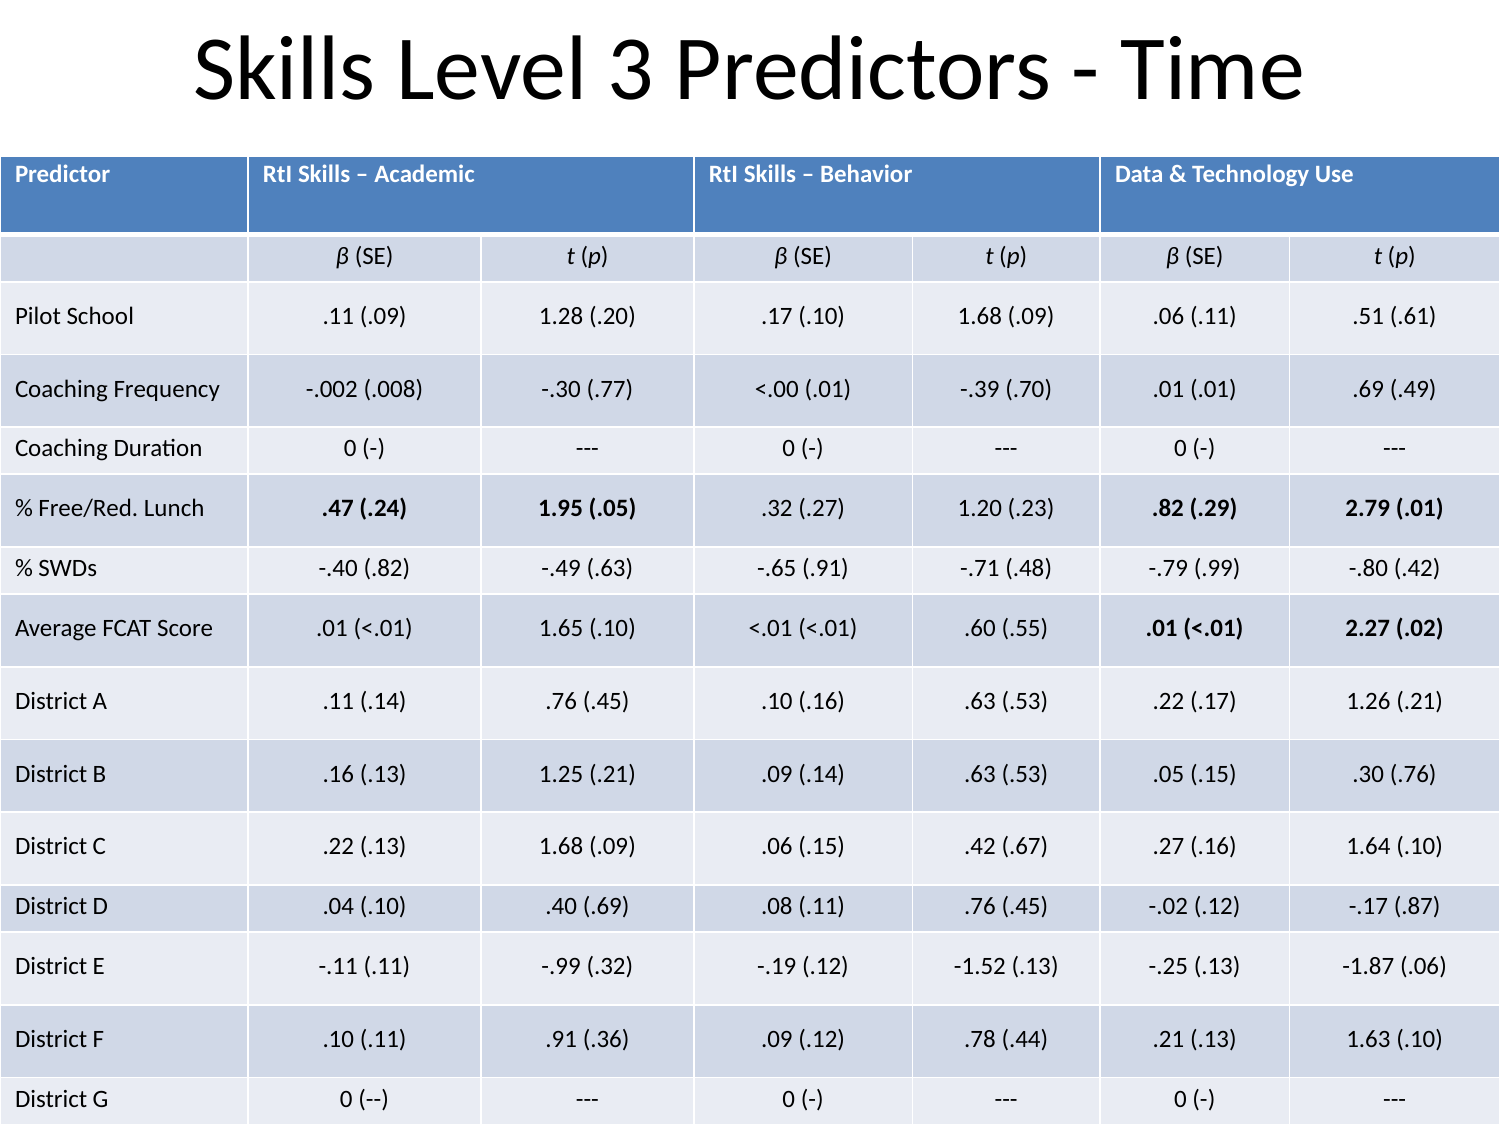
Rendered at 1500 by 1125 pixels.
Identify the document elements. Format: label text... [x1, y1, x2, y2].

table_cell 1.68 (.09) [913, 283, 1099, 354]
table_cell .63 (.53) [913, 740, 1099, 811]
table_cell Pilot School [1, 283, 247, 354]
table_cell 0 (--) [249, 1078, 480, 1124]
table_cell -.11 (.11) [249, 933, 480, 1004]
table_cell .78 (.44) [913, 1006, 1099, 1077]
table_cell .60 (.55) [913, 595, 1099, 666]
table_cell --- [1290, 1078, 1499, 1124]
table_cell 1.65 (.10) [482, 595, 693, 666]
table_cell .30 (.76) [1290, 740, 1499, 811]
table_cell 1.28 (.20) [482, 283, 693, 354]
table_cell 1.25 (.21) [482, 740, 693, 811]
table_cell --- [913, 428, 1099, 473]
table_cell Coaching Frequency [1, 355, 247, 426]
table_cell -.40 (.82) [249, 548, 480, 593]
table_cell District A [1, 668, 247, 739]
table_cell Average FCAT Score [1, 595, 247, 666]
table_cell .22 (.17) [1101, 668, 1289, 739]
table_cell .42 (.67) [913, 813, 1099, 884]
table_cell -.39 (.70) [913, 355, 1099, 426]
table_cell .11 (.09) [249, 283, 480, 354]
table_cell --- [482, 428, 693, 473]
table_cell Coaching Duration [1, 428, 247, 473]
table_cell .16 (.13) [249, 740, 480, 811]
table_cell -.002 (.008) [249, 355, 480, 426]
table_cell -.99 (.32) [482, 933, 693, 1004]
table_header Predictor [1, 157, 247, 232]
table_cell 1.95 (.05) [482, 475, 693, 546]
table_header RtI Skills – Behavior [695, 157, 1099, 232]
table_header Data & Technology Use [1101, 157, 1499, 232]
table_cell .01 (.01) [1101, 355, 1289, 426]
table_cell .17 (.10) [695, 283, 912, 354]
table_cell --- [913, 1078, 1099, 1124]
table_cell .10 (.16) [695, 668, 912, 739]
table_cell 2.27 (.02) [1290, 595, 1499, 666]
table_cell .06 (.15) [695, 813, 912, 884]
table_cell .22 (.13) [249, 813, 480, 884]
table_cell 1.68 (.09) [482, 813, 693, 884]
table_cell β (SE) [695, 237, 912, 281]
table_cell -.02 (.12) [1101, 886, 1289, 931]
table_cell .08 (.11) [695, 886, 912, 931]
table_cell .32 (.27) [695, 475, 912, 546]
table_cell <.01 (<.01) [695, 595, 912, 666]
table_cell -.30 (.77) [482, 355, 693, 426]
table_cell District D [1, 886, 247, 931]
table_cell .47 (.24) [249, 475, 480, 546]
table_cell .76 (.45) [913, 886, 1099, 931]
table_cell .76 (.45) [482, 668, 693, 739]
table_cell 1.26 (.21) [1290, 668, 1499, 739]
table_cell .01 (<.01) [249, 595, 480, 666]
table_cell % Free/Red. Lunch [1, 475, 247, 546]
table_cell -.71 (.48) [913, 548, 1099, 593]
table_cell .82 (.29) [1101, 475, 1289, 546]
table_cell District F [1, 1006, 247, 1077]
table_cell .09 (.14) [695, 740, 912, 811]
table_cell District G [1, 1078, 247, 1124]
table_cell 1.63 (.10) [1290, 1006, 1499, 1077]
table_cell District B [1, 740, 247, 811]
table_cell .69 (.49) [1290, 355, 1499, 426]
table_cell β (SE) [1101, 237, 1289, 281]
table_cell .11 (.14) [249, 668, 480, 739]
table_cell -1.87 (.06) [1290, 933, 1499, 1004]
title Skills Level 3 Predictors - Time [75, 0, 1425, 126]
table_cell .40 (.69) [482, 886, 693, 931]
table_cell % SWDs [1, 548, 247, 593]
table_cell District C [1, 813, 247, 884]
table_cell -.79 (.99) [1101, 548, 1289, 593]
table_cell t (p) [482, 237, 693, 281]
table_cell .01 (<.01) [1101, 595, 1289, 666]
table_cell 0 (-) [249, 428, 480, 473]
table_cell 2.79 (.01) [1290, 475, 1499, 546]
table_cell .63 (.53) [913, 668, 1099, 739]
table_cell .09 (.12) [695, 1006, 912, 1077]
table_cell .91 (.36) [482, 1006, 693, 1077]
table_cell -.19 (.12) [695, 933, 912, 1004]
table_cell -1.52 (.13) [913, 933, 1099, 1004]
table_cell 1.64 (.10) [1290, 813, 1499, 884]
table_cell [1, 237, 247, 281]
table_cell 0 (-) [1101, 428, 1289, 473]
table_header RtI Skills – Academic [249, 157, 693, 232]
table_cell .06 (.11) [1101, 283, 1289, 354]
table_cell 0 (-) [695, 1078, 912, 1124]
table_cell 1.20 (.23) [913, 475, 1099, 546]
table_cell -.17 (.87) [1290, 886, 1499, 931]
table_cell -.65 (.91) [695, 548, 912, 593]
table_cell District E [1, 933, 247, 1004]
table_cell .27 (.16) [1101, 813, 1289, 884]
table_cell -.80 (.42) [1290, 548, 1499, 593]
table_cell 0 (-) [1101, 1078, 1289, 1124]
table_cell .05 (.15) [1101, 740, 1289, 811]
table_cell -.25 (.13) [1101, 933, 1289, 1004]
table_cell .04 (.10) [249, 886, 480, 931]
table_cell t (p) [913, 237, 1099, 281]
table_cell .10 (.11) [249, 1006, 480, 1077]
table_cell t (p) [1290, 237, 1499, 281]
table_cell .21 (.13) [1101, 1006, 1289, 1077]
table_cell 0 (-) [695, 428, 912, 473]
table_cell -.49 (.63) [482, 548, 693, 593]
table_cell .51 (.61) [1290, 283, 1499, 354]
table_cell --- [482, 1078, 693, 1124]
table_cell --- [1290, 428, 1499, 473]
table_cell <.00 (.01) [695, 355, 912, 426]
table_cell β (SE) [249, 237, 480, 281]
